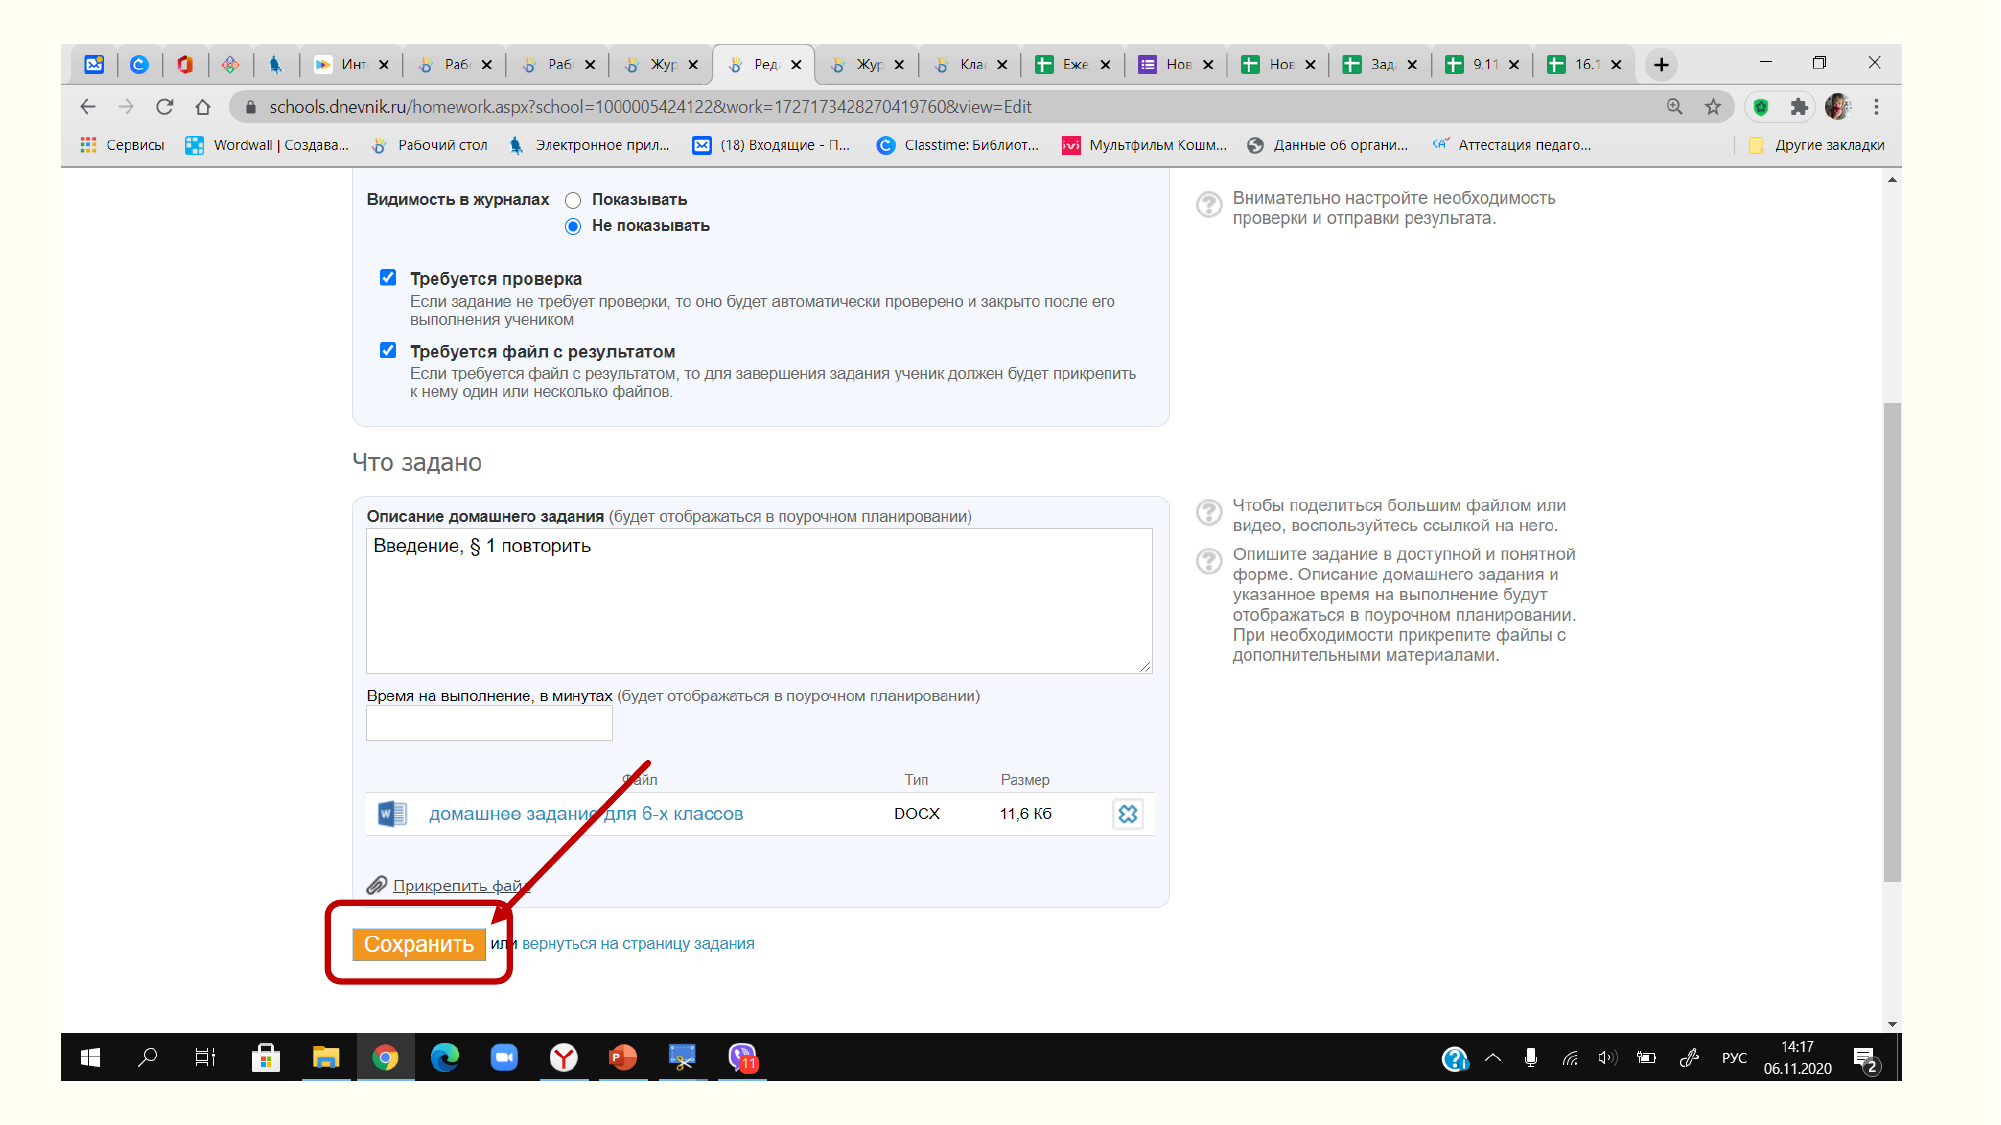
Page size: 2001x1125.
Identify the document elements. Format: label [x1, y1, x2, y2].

text_box [61, 44, 1902, 1081]
